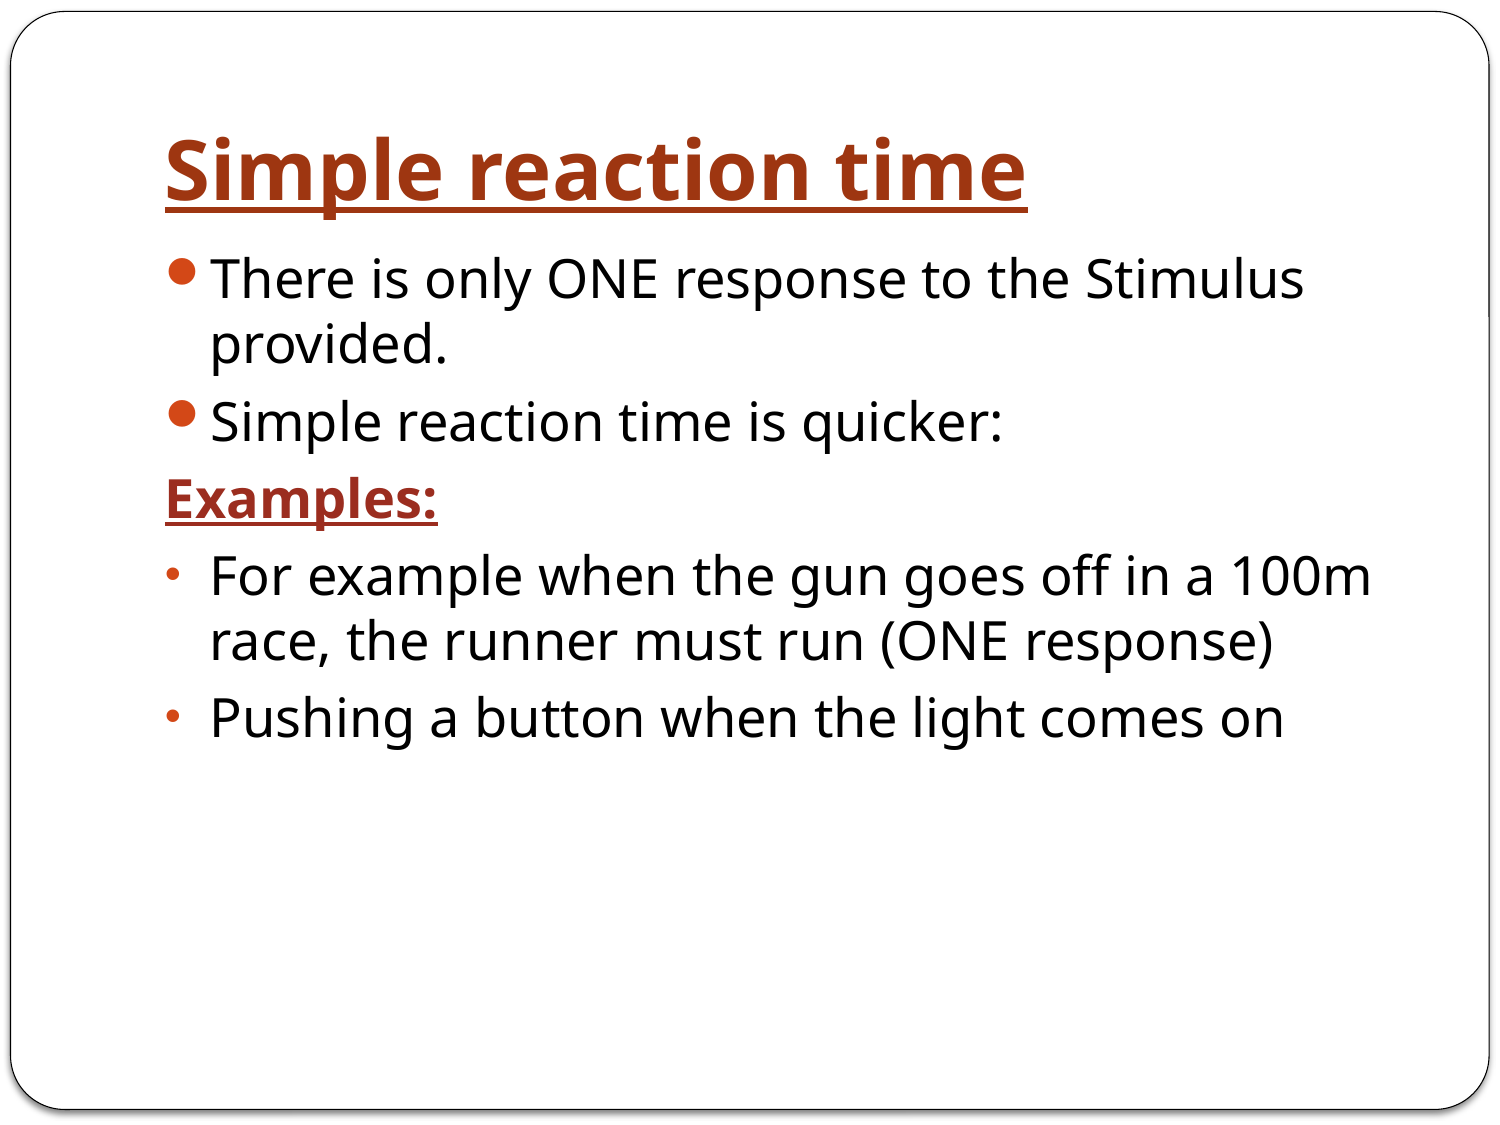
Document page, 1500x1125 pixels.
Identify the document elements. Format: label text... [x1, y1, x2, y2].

title Simple reaction time [150, 45, 1425, 233]
list There is only ONE response to the Stimulus provided. Simple reaction time is quicker: Examples: For example when the gun goes off in a 100m race, the runner must run (ONE response) Pushing a button when the light comes on [150, 237, 1425, 988]
